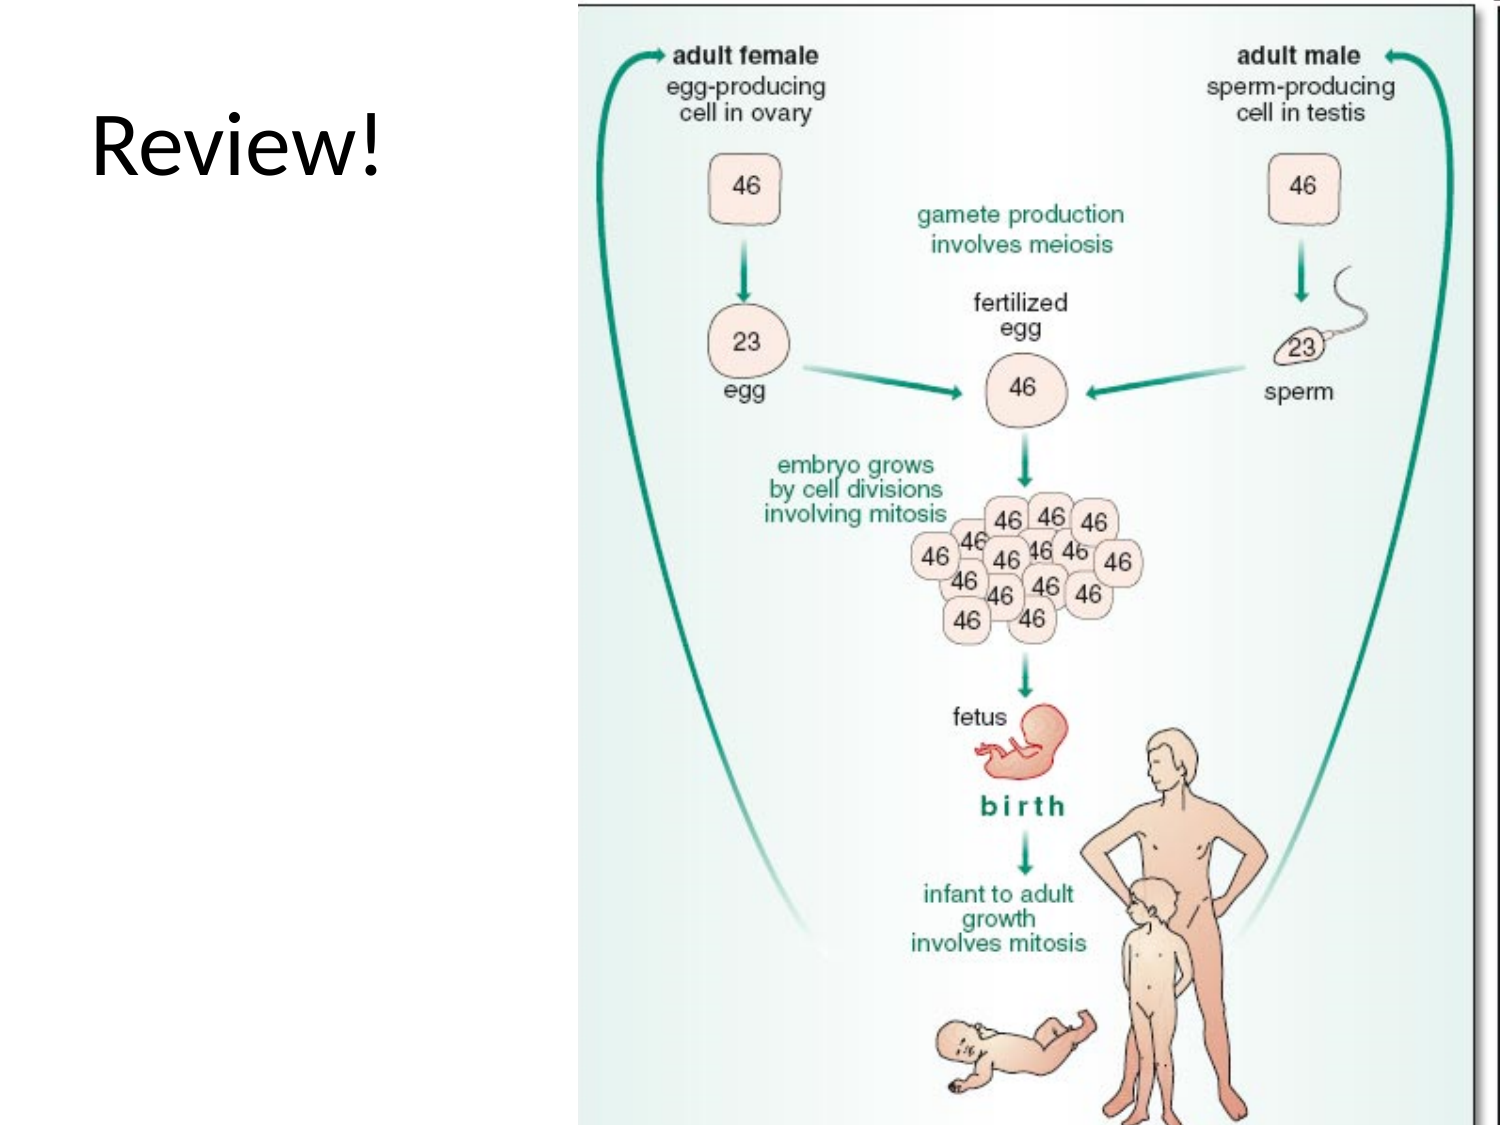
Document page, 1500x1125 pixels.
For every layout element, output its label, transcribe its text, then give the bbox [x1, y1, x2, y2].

title Review! [74, 44, 572, 233]
picture [577, 0, 1500, 1125]
